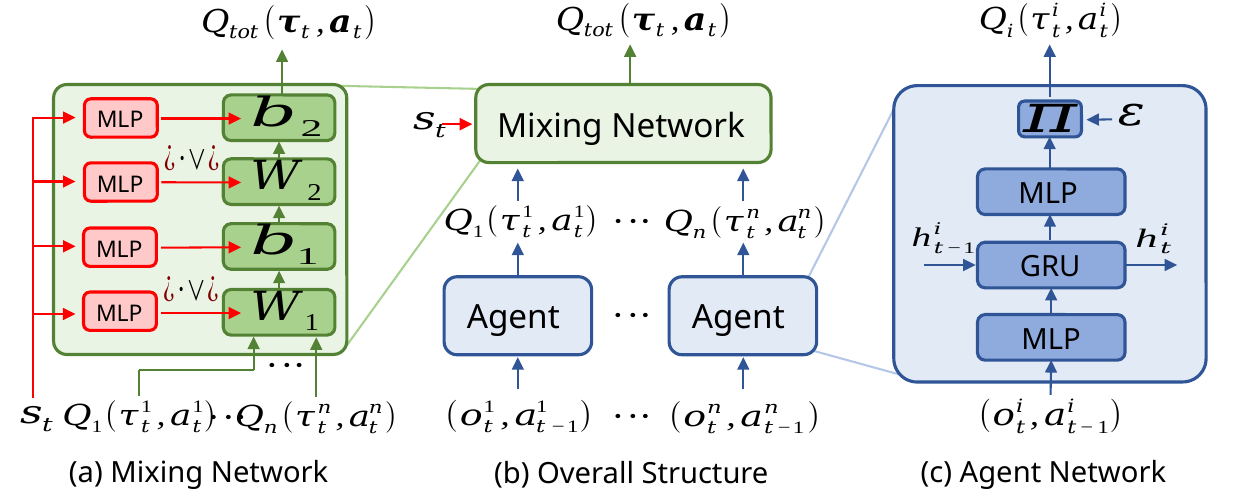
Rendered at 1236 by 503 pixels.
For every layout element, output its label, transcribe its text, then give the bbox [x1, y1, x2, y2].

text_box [977, 167, 1126, 218]
text_box [1051, 85, 1207, 382]
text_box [79, 226, 160, 267]
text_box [475, 84, 772, 163]
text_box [223, 285, 335, 336]
text_box (a) Mixing Network [0, 446, 444, 496]
text_box (c) Agent Network [887, 446, 1200, 497]
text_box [223, 90, 335, 142]
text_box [79, 290, 160, 331]
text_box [1018, 85, 1084, 146]
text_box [977, 312, 1126, 364]
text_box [436, 276, 600, 355]
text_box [328, 85, 475, 89]
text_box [80, 97, 161, 138]
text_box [80, 161, 161, 202]
text_box [280, 84, 347, 355]
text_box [223, 154, 335, 206]
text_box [977, 240, 1126, 291]
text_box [661, 276, 825, 355]
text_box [799, 94, 902, 296]
text_box [893, 85, 1050, 383]
text_box [255, 337, 315, 355]
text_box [346, 153, 486, 346]
text_box [53, 84, 281, 355]
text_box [223, 219, 335, 271]
text_box (b) Overall Structure [386, 446, 877, 497]
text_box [787, 343, 909, 378]
